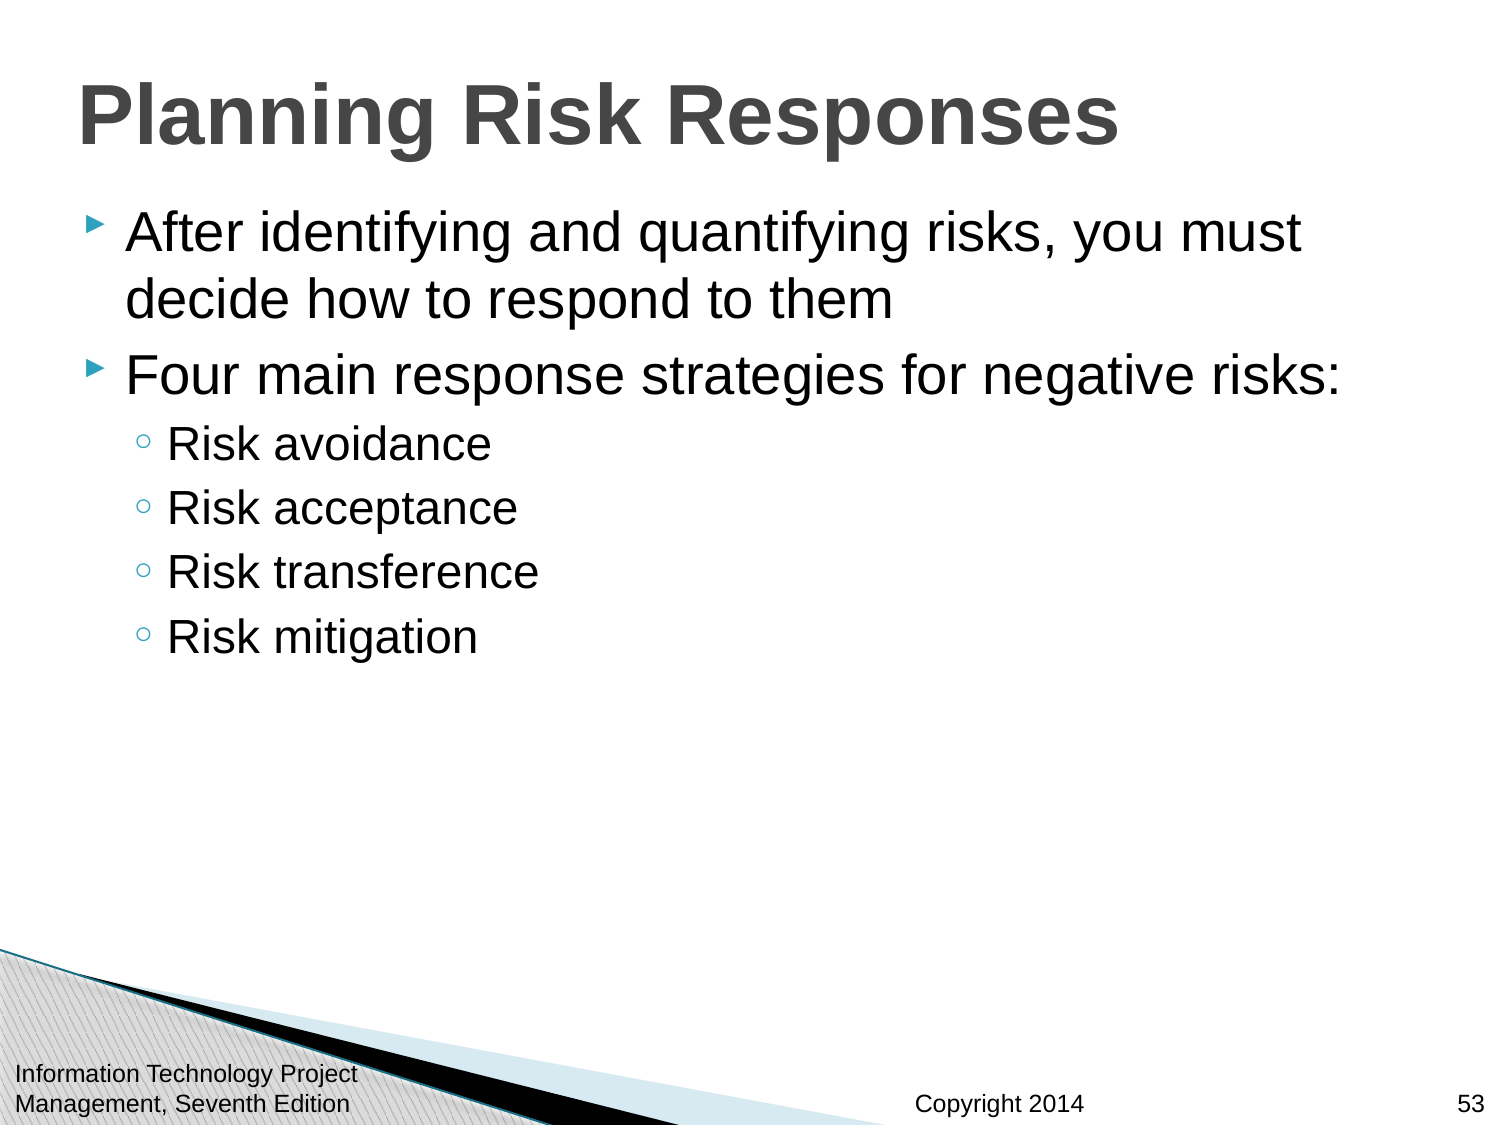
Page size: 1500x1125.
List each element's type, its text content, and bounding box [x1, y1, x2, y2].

list After identifying and quantifying risks, you must decide how to respond to them Four main response strategies for negative risks: Risk avoidance Risk acceptance Risk transference Risk mitigation [49, 187, 1438, 938]
title Planning Risk Responses [62, 45, 1425, 175]
slide_number 53 [1408, 1065, 1500, 1125]
footer Information Technology Project Management, Seventh Edition [0, 1065, 425, 1125]
